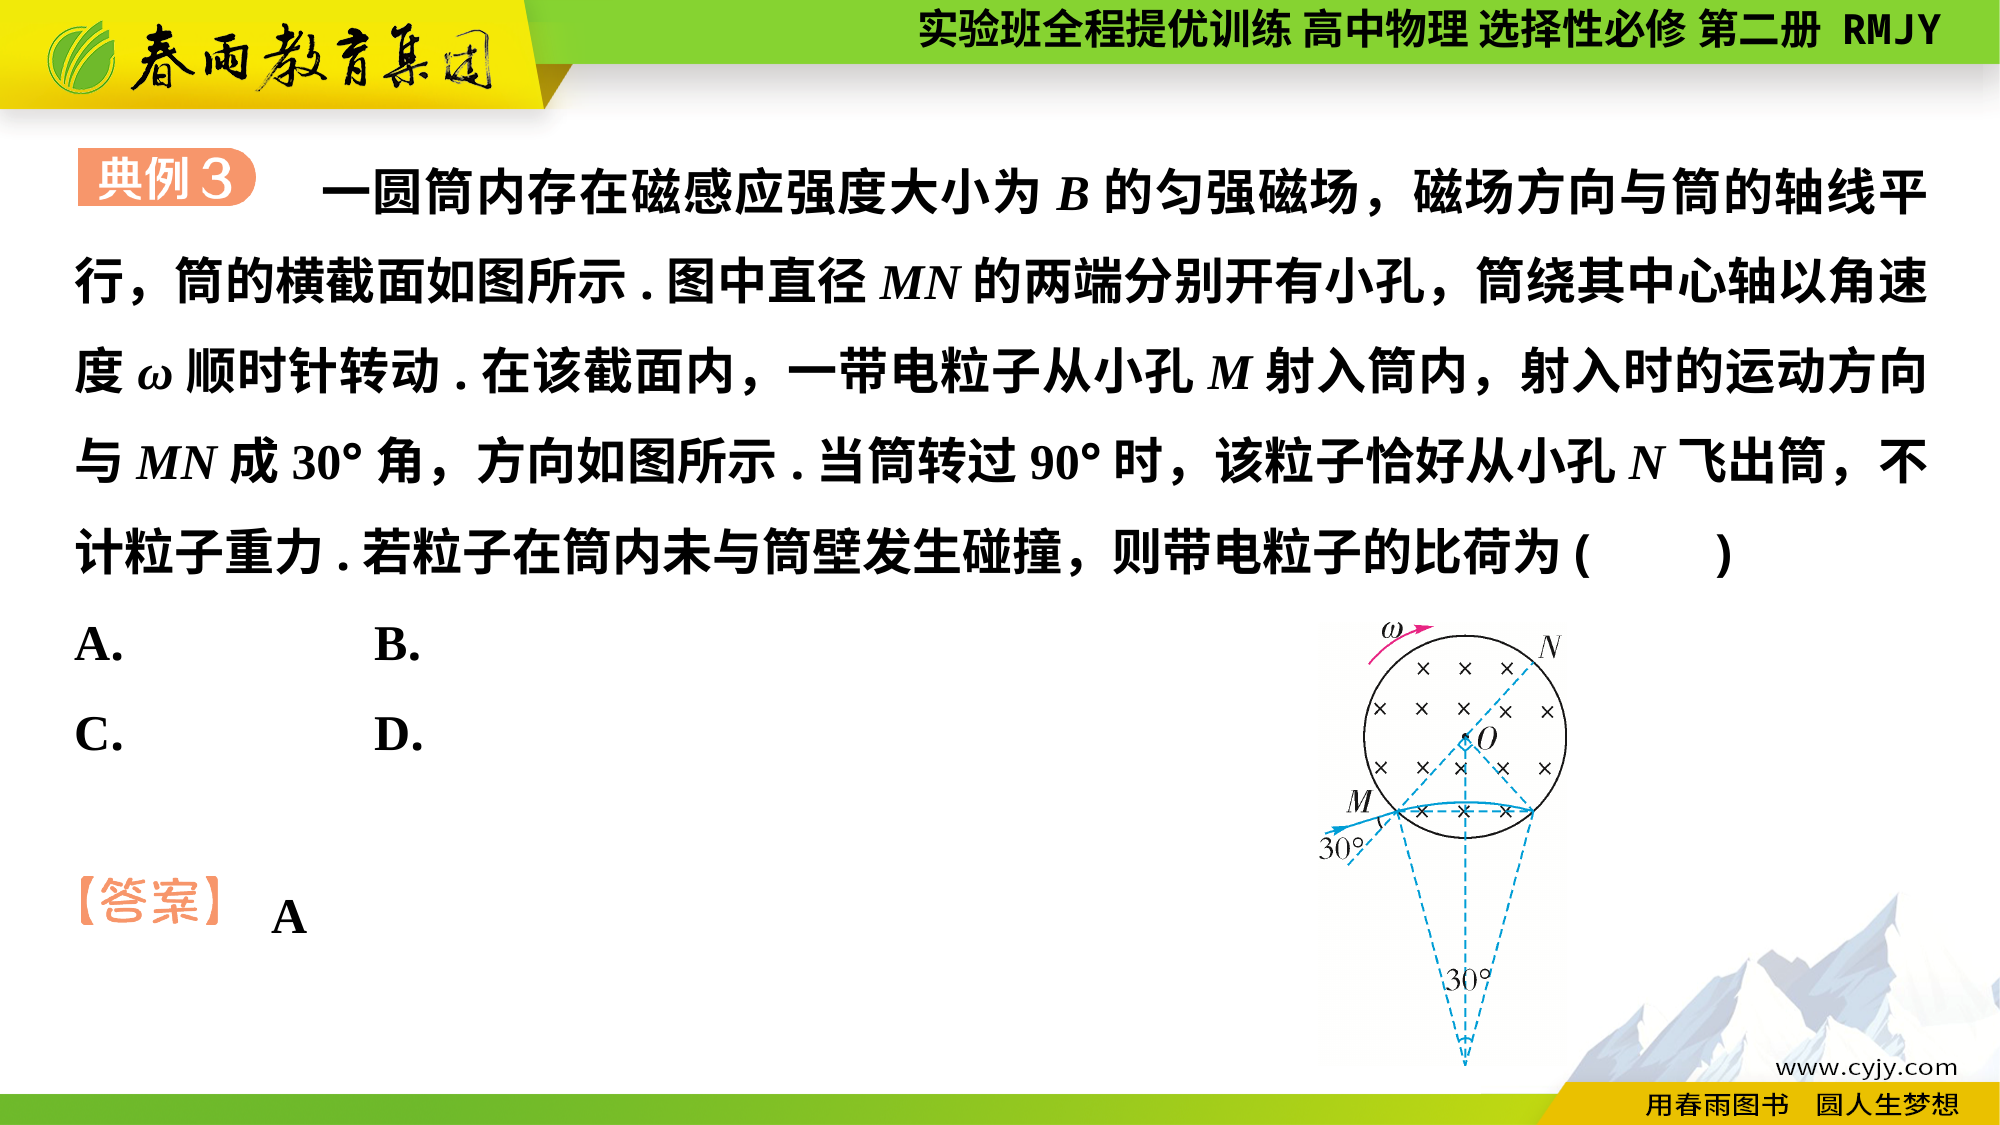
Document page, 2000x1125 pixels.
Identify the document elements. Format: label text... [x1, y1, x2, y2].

text_box A [256, 845, 322, 951]
picture [0, 0, 2000, 1125]
